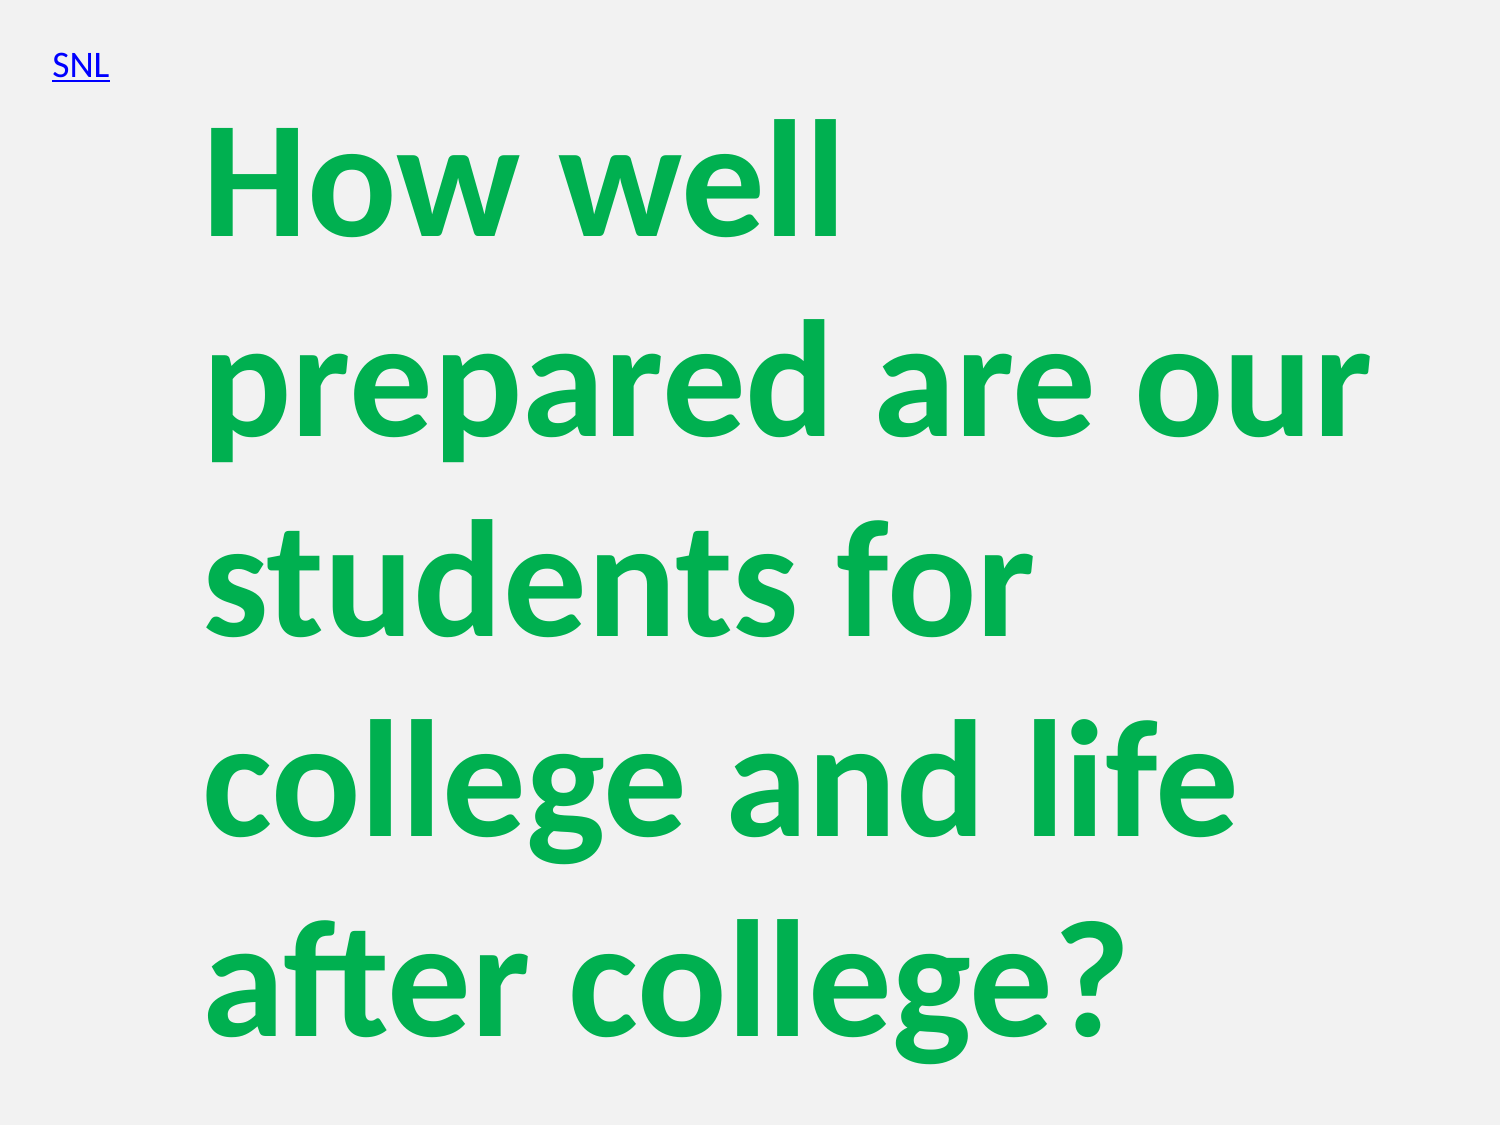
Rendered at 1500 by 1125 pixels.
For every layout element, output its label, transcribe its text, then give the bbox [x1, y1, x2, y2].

text_box SNL [37, 32, 188, 92]
text_box How well prepared are our students for college and life after college? [187, 62, 1500, 1077]
